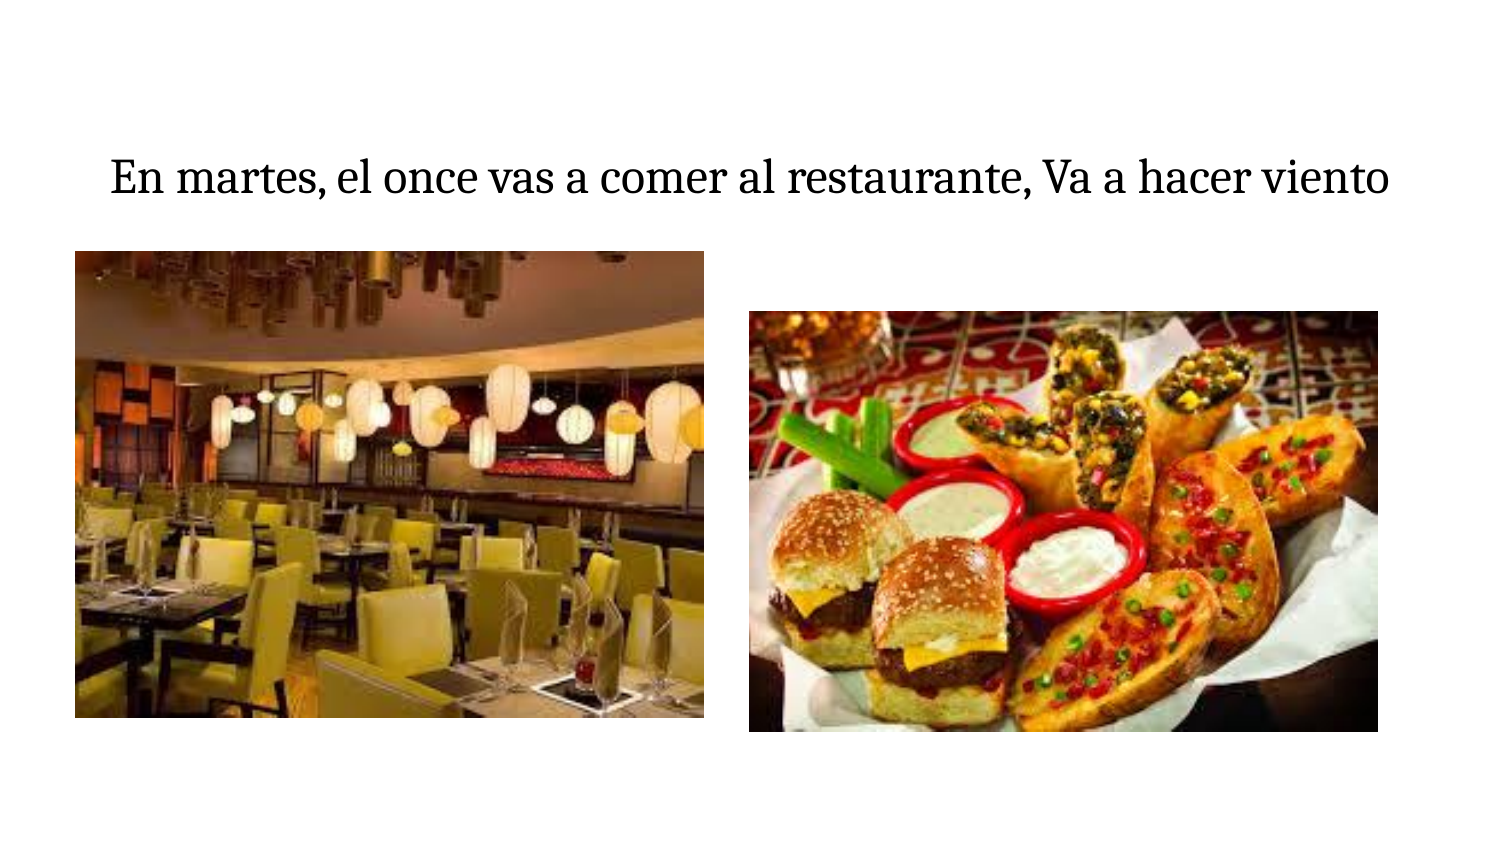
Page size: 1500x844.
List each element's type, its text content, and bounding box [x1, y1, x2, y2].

picture [74, 251, 704, 718]
title En martes, el once vas a comer al restaurante, Va a hacer viento [75, 116, 1425, 219]
picture [749, 311, 1378, 732]
